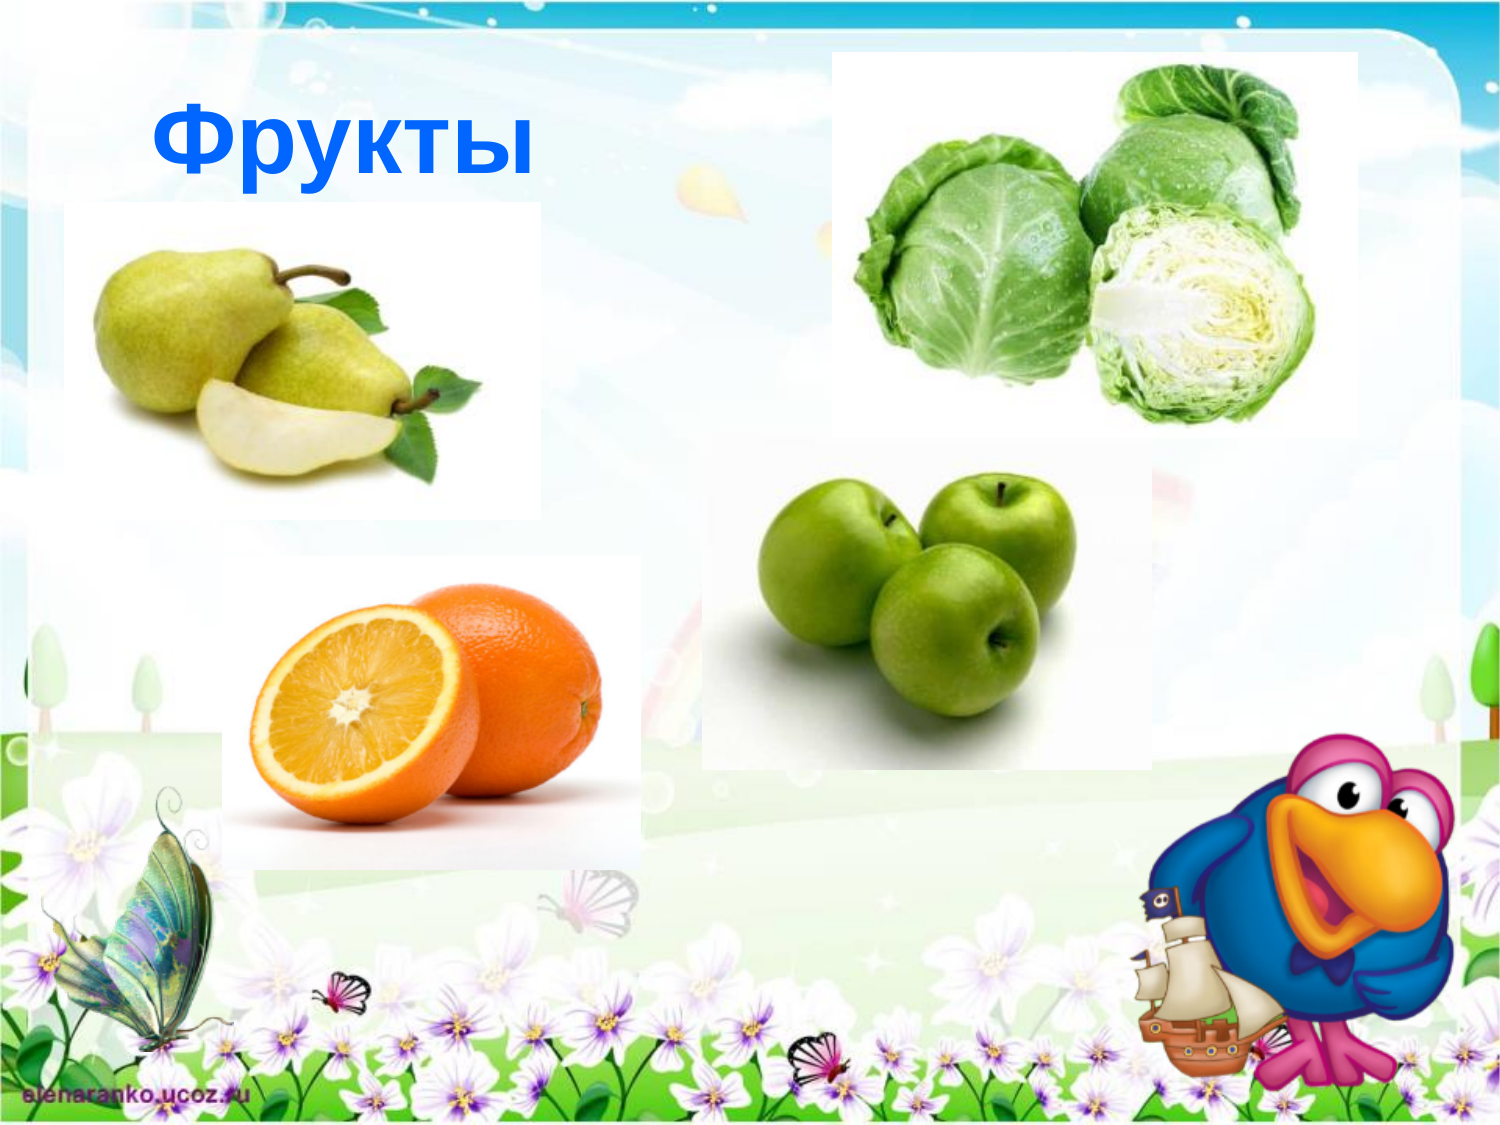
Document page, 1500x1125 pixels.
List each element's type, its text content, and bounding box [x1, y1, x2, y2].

picture [0, 0, 1500, 1125]
text_box Фрукты [64, 66, 624, 202]
